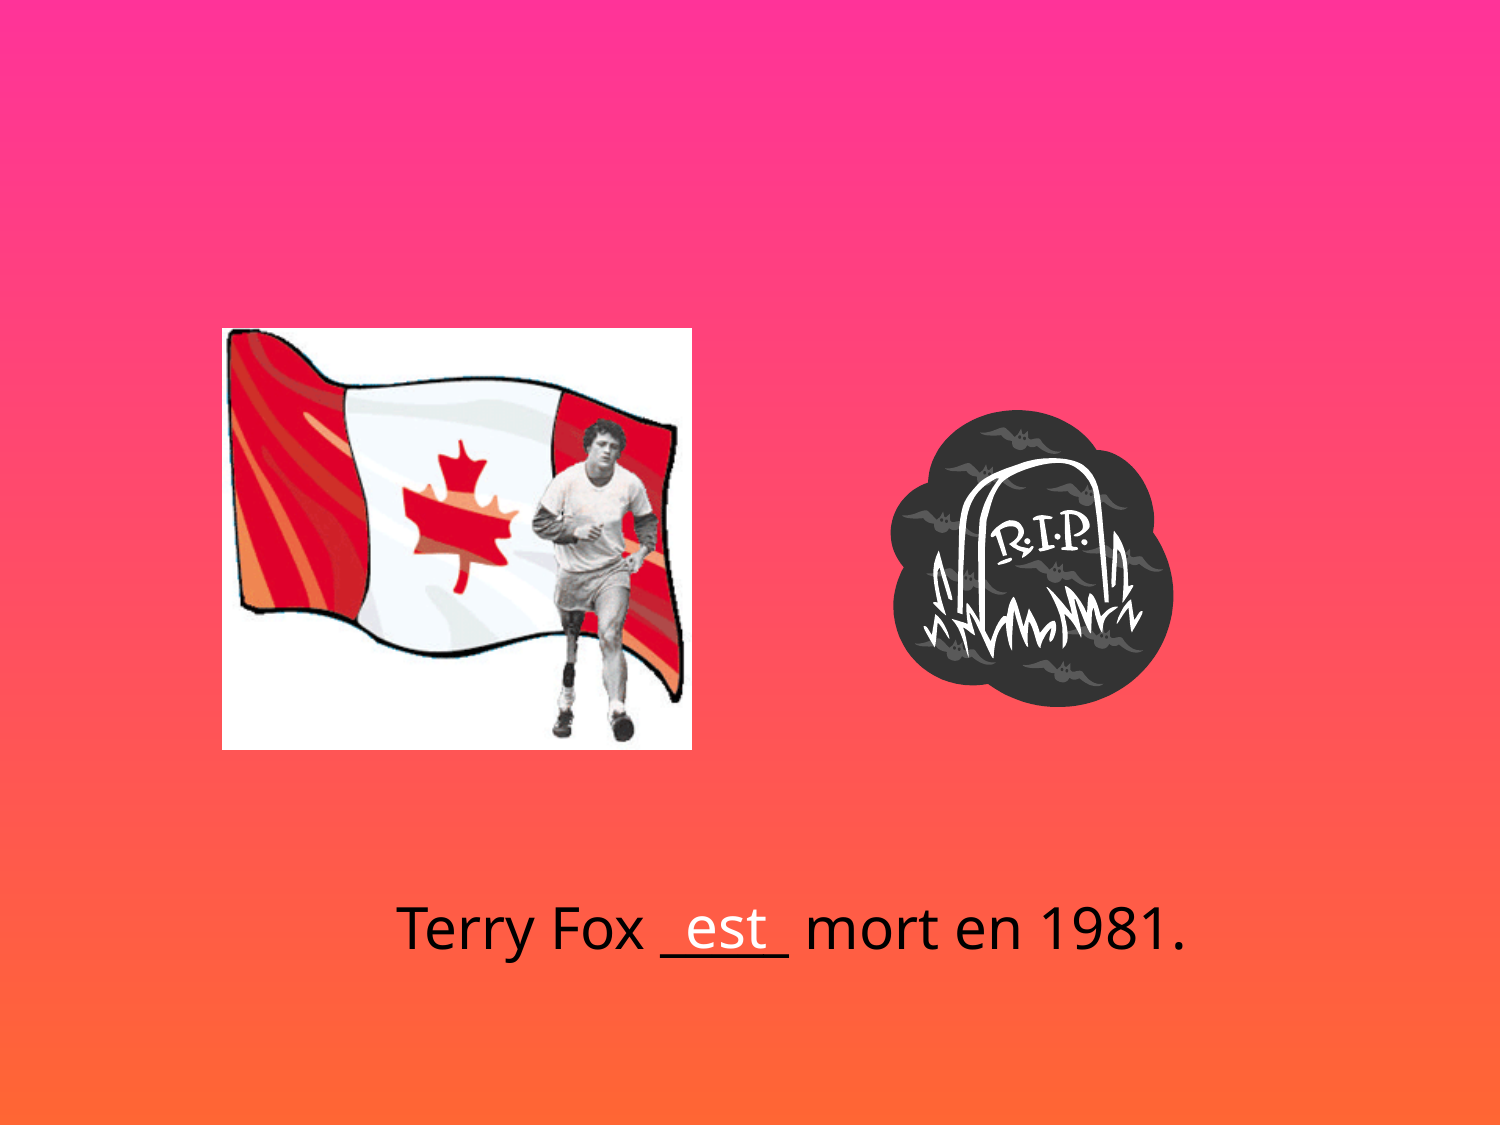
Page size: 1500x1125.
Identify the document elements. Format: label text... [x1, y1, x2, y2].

picture [222, 327, 692, 751]
text_box est [632, 867, 821, 985]
text_box Terry Fox _____ mort en 1981. [117, 832, 1468, 1020]
picture [890, 409, 1174, 708]
